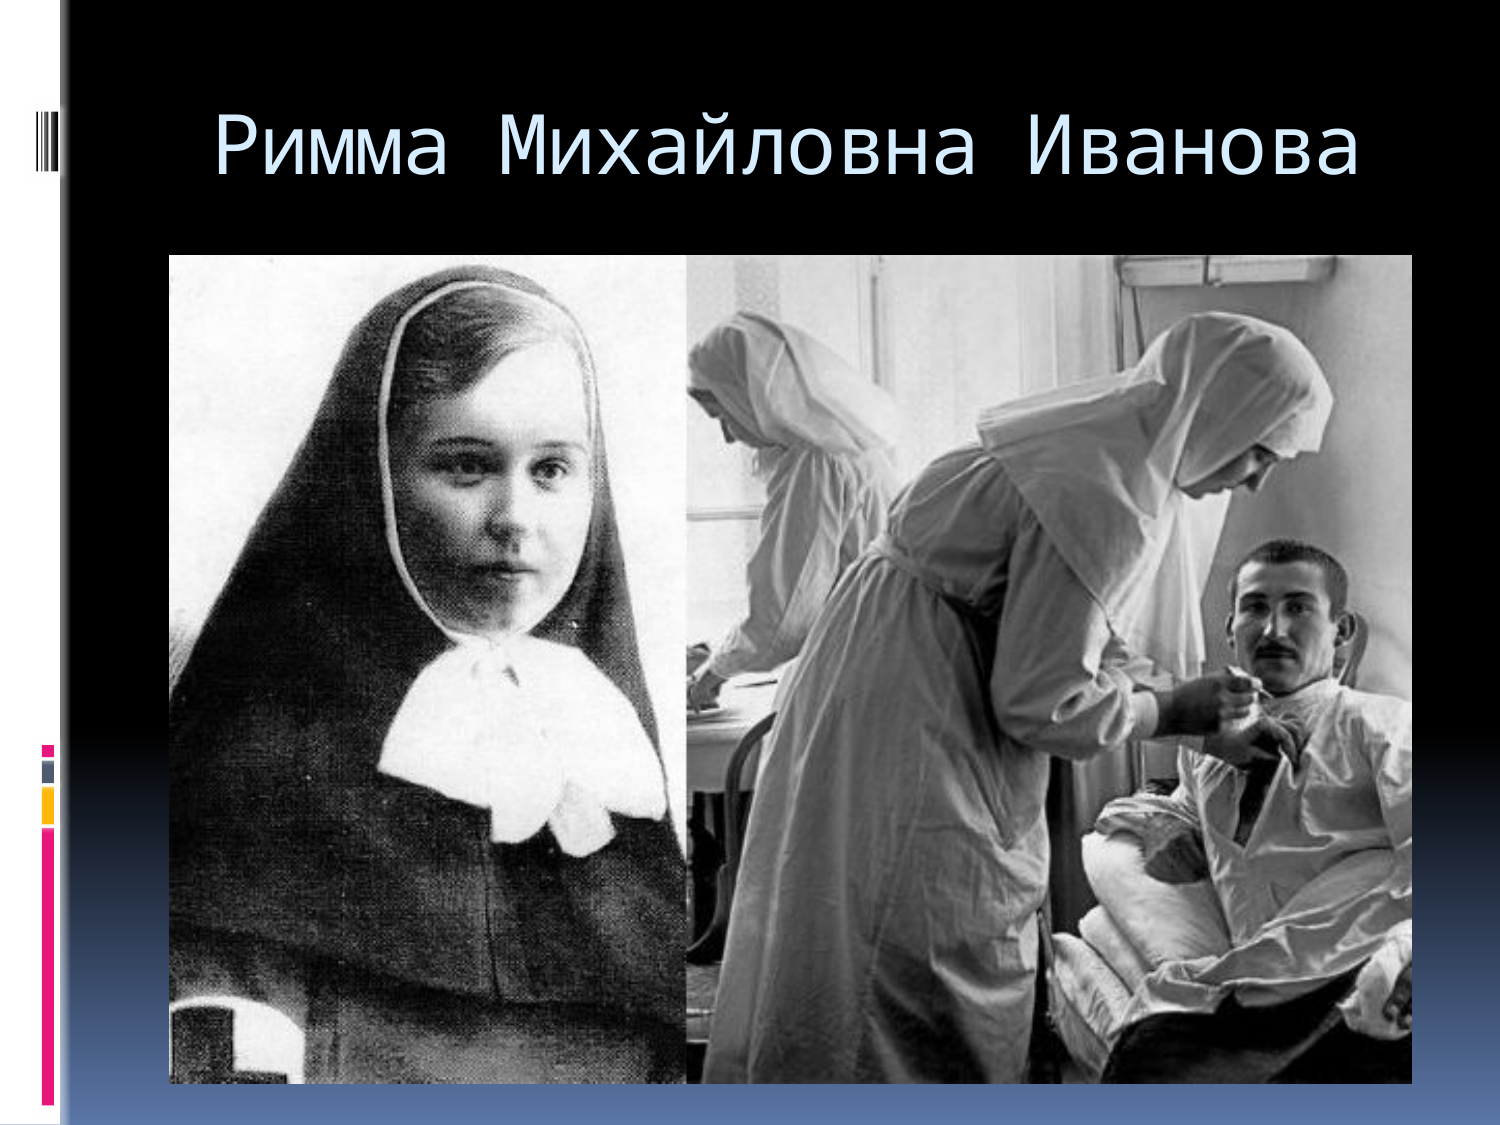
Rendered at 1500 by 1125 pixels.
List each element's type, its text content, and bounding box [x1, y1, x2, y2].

title Римма Михайловна Иванова [150, 83, 1425, 234]
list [168, 254, 1412, 1085]
